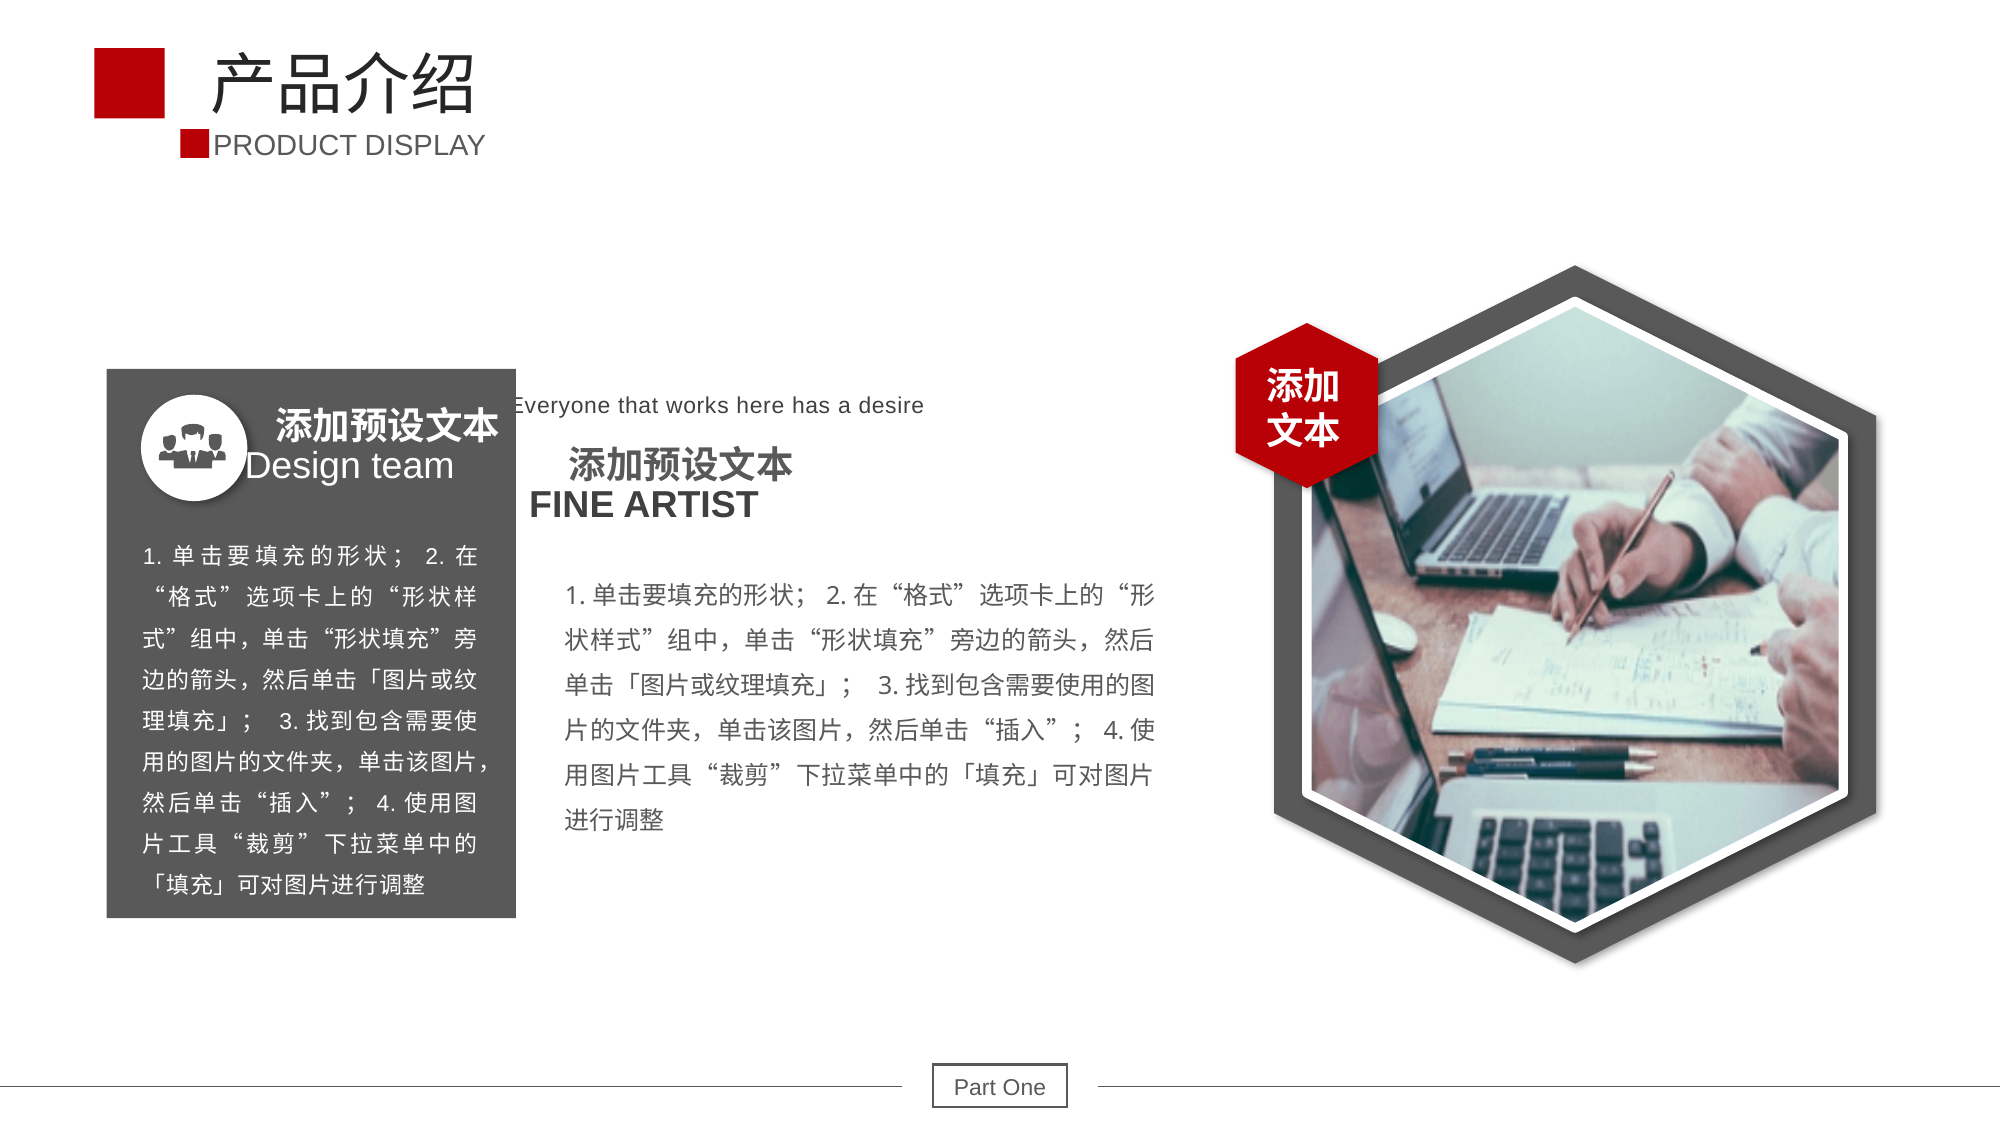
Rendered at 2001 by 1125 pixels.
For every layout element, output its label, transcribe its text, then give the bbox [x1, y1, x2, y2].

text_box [0, 1064, 2000, 1108]
text_box [93, 47, 166, 119]
text_box 添加预设文本 [260, 394, 519, 455]
text_box 1.单击要填充的形状；2.在“格式”选项卡上的“形状样式”组中，单击“形状填充”旁边的箭头，然后单击「图片或纹理填充」； 3.找到包含需要使用的图片的文件夹，单击该图片，然后单击“插入”；4.使用图片工具“裁剪”下拉菜单中的「填充」可对图片进行调整 [128, 520, 494, 906]
text_box 1.单击要填充的形状；2.在“格式”选项卡上的“形状样式”组中，单击“形状填充”旁边的箭头，然后单击「图片或纹理填充」； 3.找到包含需要使用的图片的文件夹，单击该图片，然后单击“插入”；4.使用图片工具“裁剪”下拉菜单中的「填充」可对图片进行调整 [550, 557, 1171, 842]
text_box 产品介绍 [195, 34, 606, 129]
text_box Everyone that works here has a desire [516, 383, 947, 426]
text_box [1274, 265, 1876, 964]
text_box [1235, 322, 1378, 489]
text_box Design team [248, 433, 470, 494]
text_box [140, 394, 248, 502]
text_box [552, 419, 811, 534]
text_box PRODUCT DISPLAY [198, 118, 502, 169]
text_box [106, 368, 516, 919]
text_box [179, 128, 198, 159]
